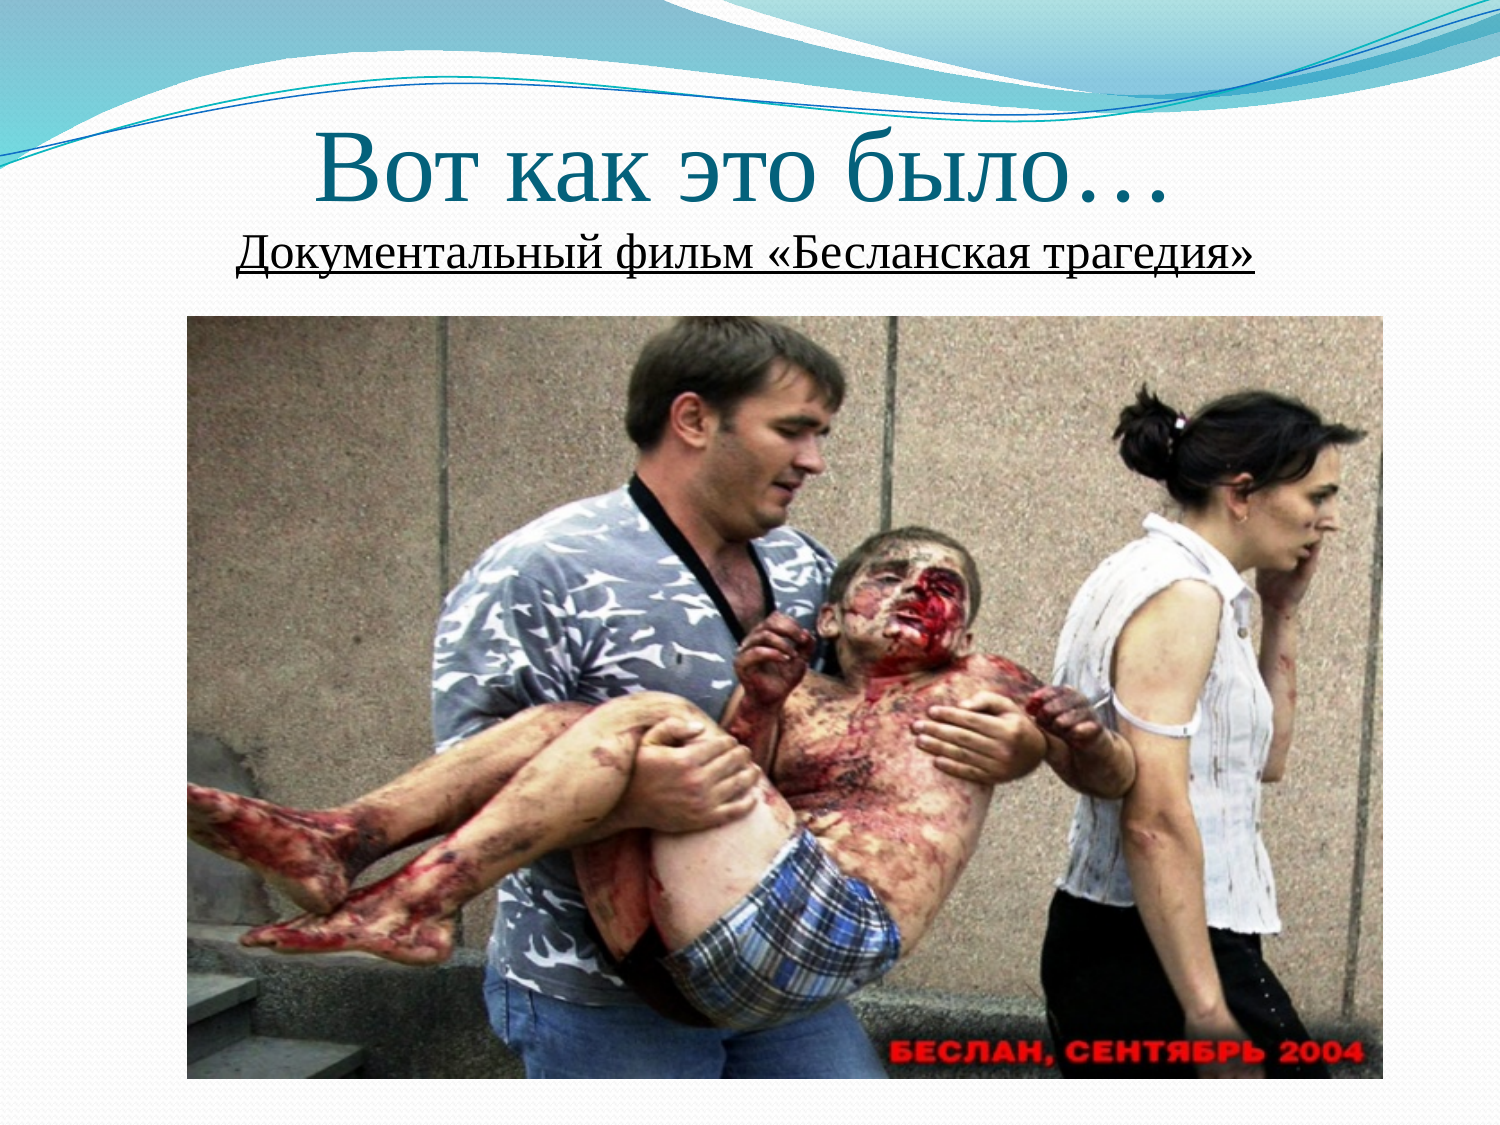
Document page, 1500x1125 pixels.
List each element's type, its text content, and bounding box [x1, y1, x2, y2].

list Документальный фильм «Бесланская трагедия» [70, 210, 1421, 979]
picture [187, 316, 1384, 1079]
title Вот как это было… [58, 35, 1409, 223]
